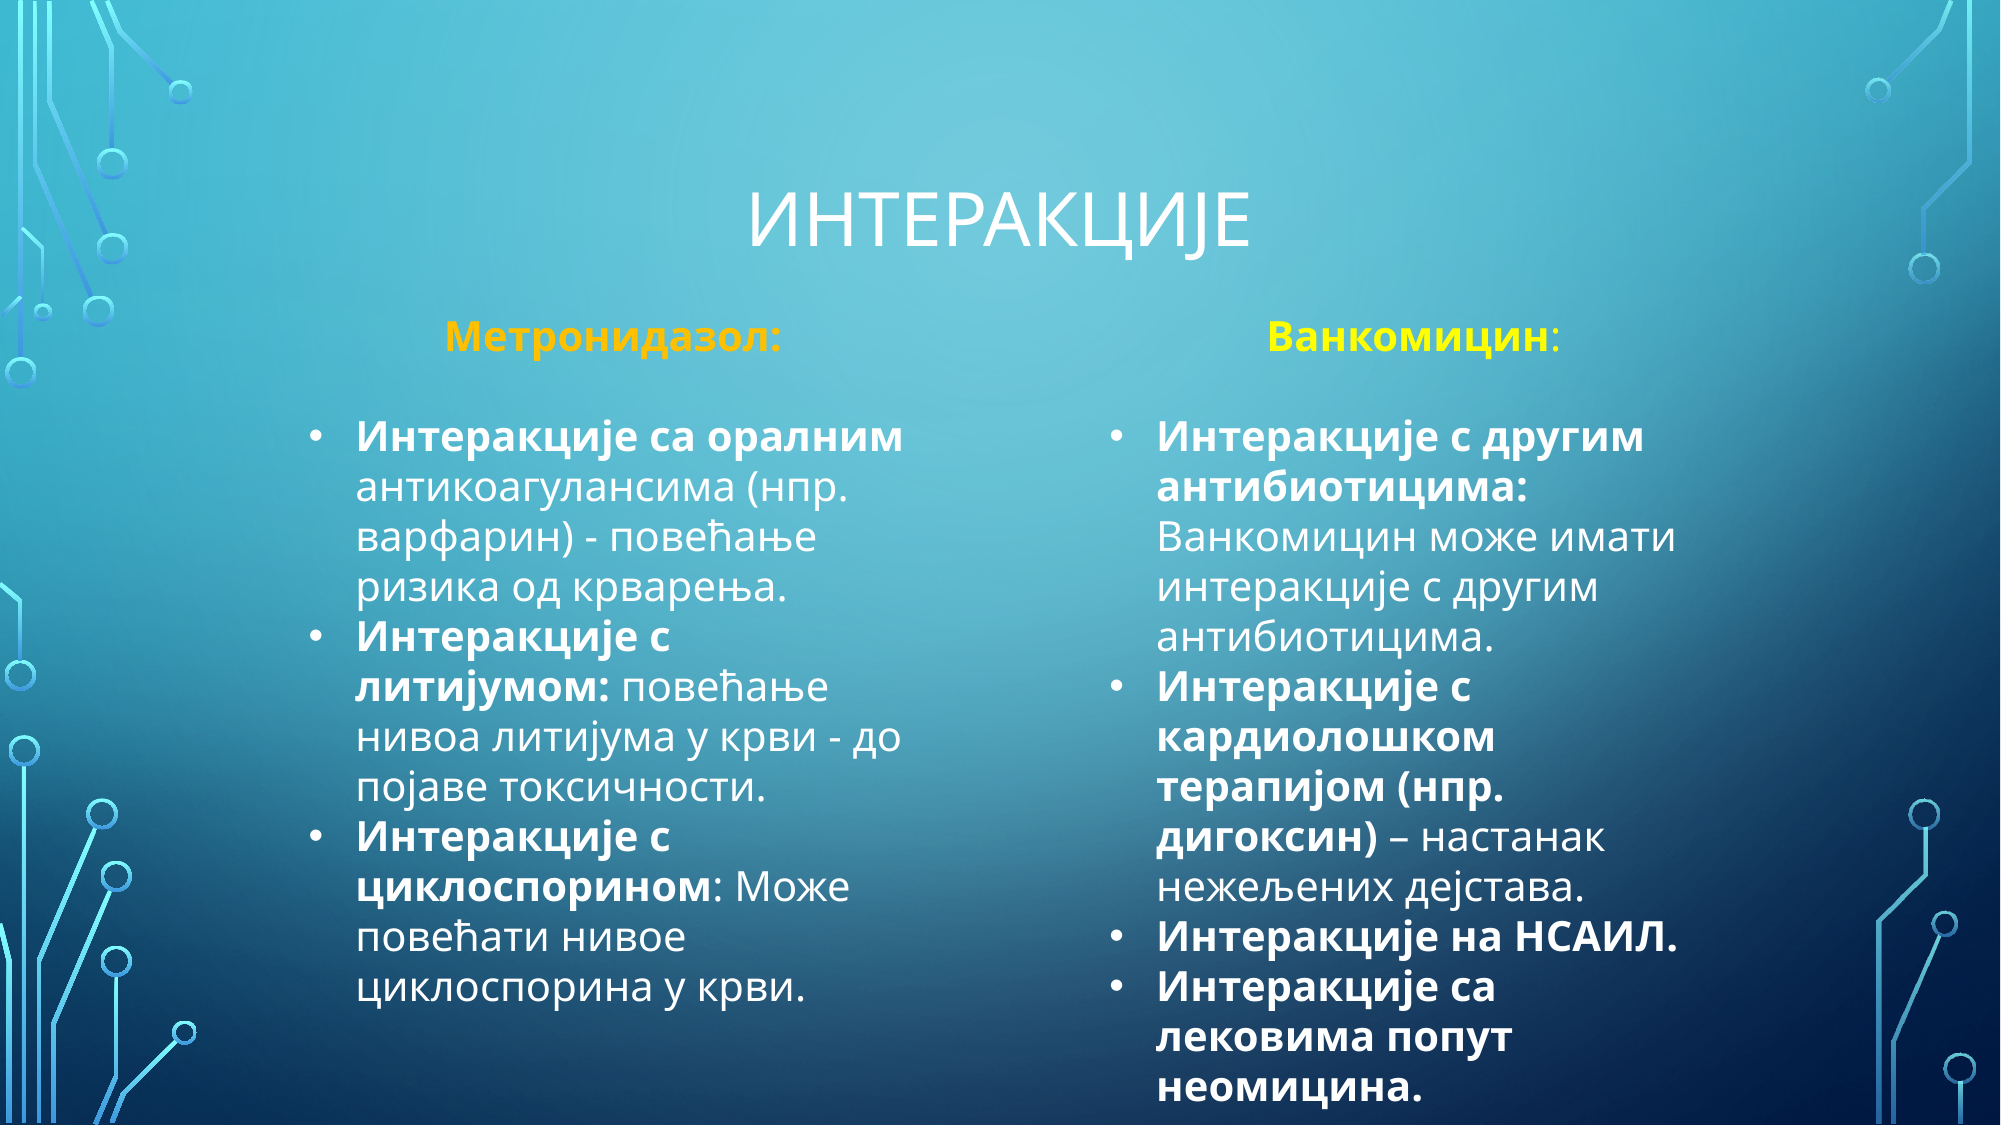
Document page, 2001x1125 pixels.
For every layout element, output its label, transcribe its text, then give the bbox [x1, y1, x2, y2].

title Интеракције [187, 101, 1813, 344]
text_box Метронидазол: Интеракције са оралним антикоагулансима (нпр. варфарин) - повећање ризика од крварења. Интеракције с литијумом: повећање нивоа литијума у крви - до појаве токсичности. Интеракције с циклоспорином: Може повећати нивое циклоспорина у крви. [293, 302, 933, 1018]
text_box Ванкомицин: Интеракције с другим антибиотицима: Ванкомицин може имати интеракције с другим антибиотицима. Интеракције с кардиолошком терапијом (нпр. дигоксин) – настанак нежељених дејстава. Интеракције на НСАИЛ. Интеракције са лековима попут неомицина. [1094, 302, 1734, 1118]
